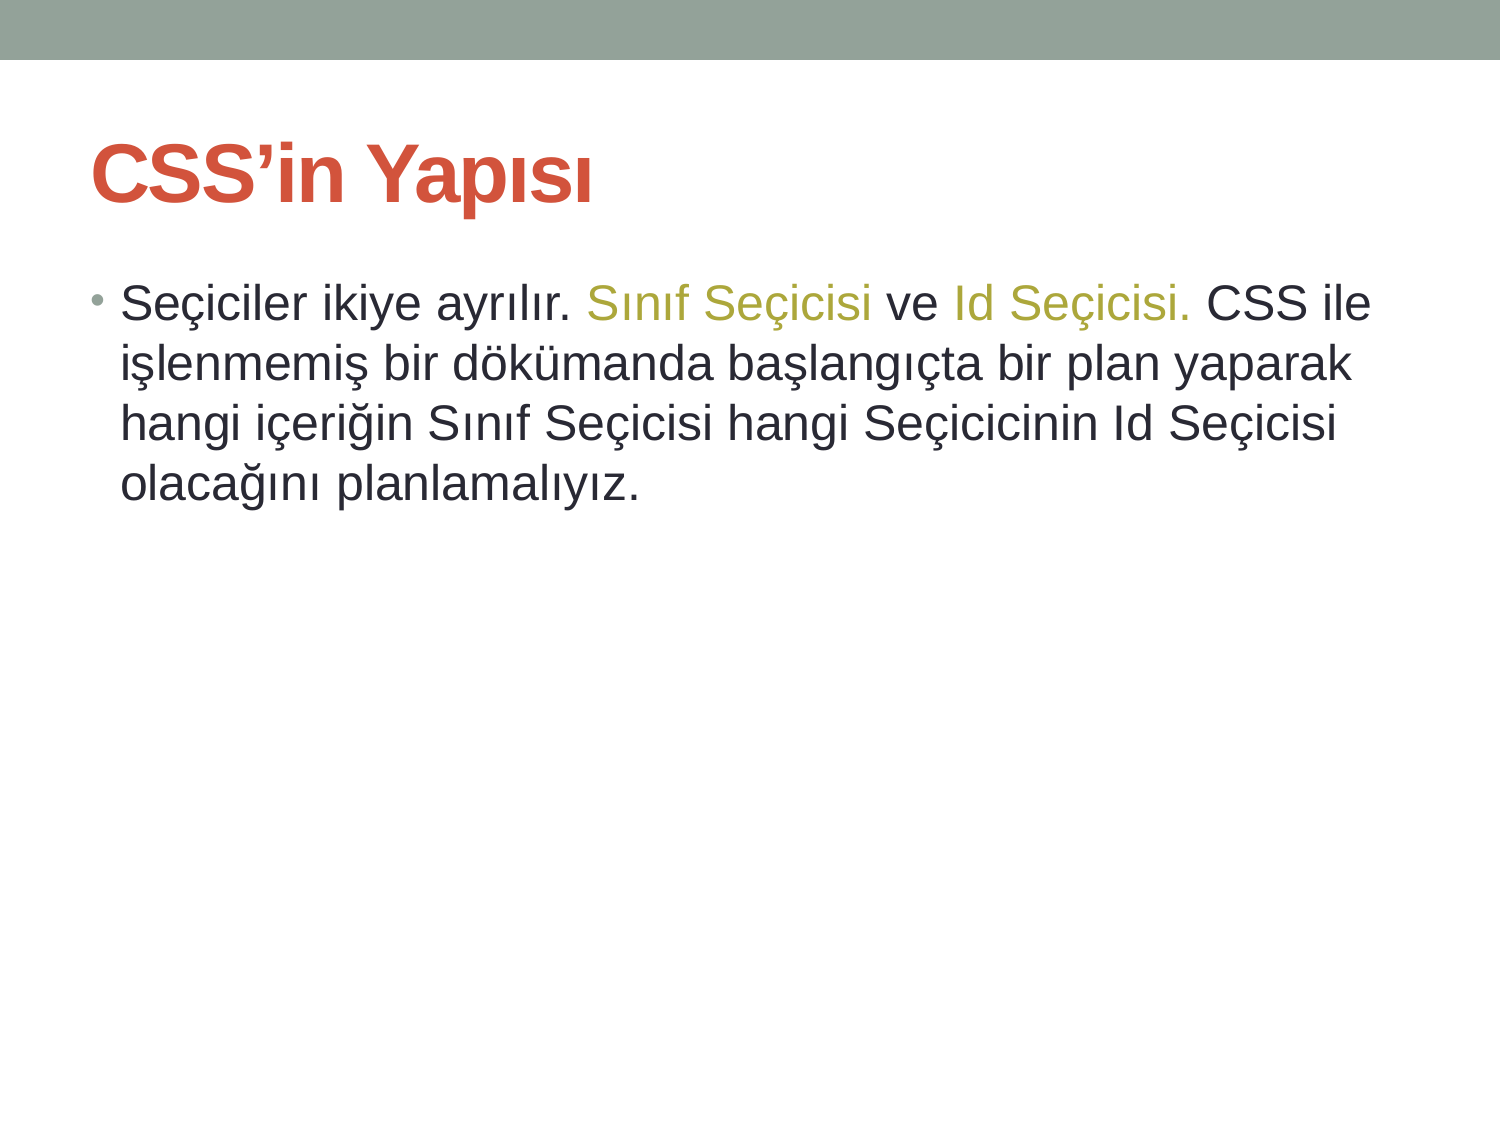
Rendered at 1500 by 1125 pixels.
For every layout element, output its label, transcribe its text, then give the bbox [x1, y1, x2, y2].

list Seçiciler ikiye ayrılır. Sınıf Seçicisi ve Id Seçicisi. CSS ile işlenmemiş bir dökümanda başlangıçta bir plan yaparak hangi içeriğin Sınıf Seçicisi hangi Seçicicinin Id Seçicisi olacağını planlamalıyız. [75, 262, 1425, 1063]
title CSS’in Yapısı [75, 87, 1425, 250]
